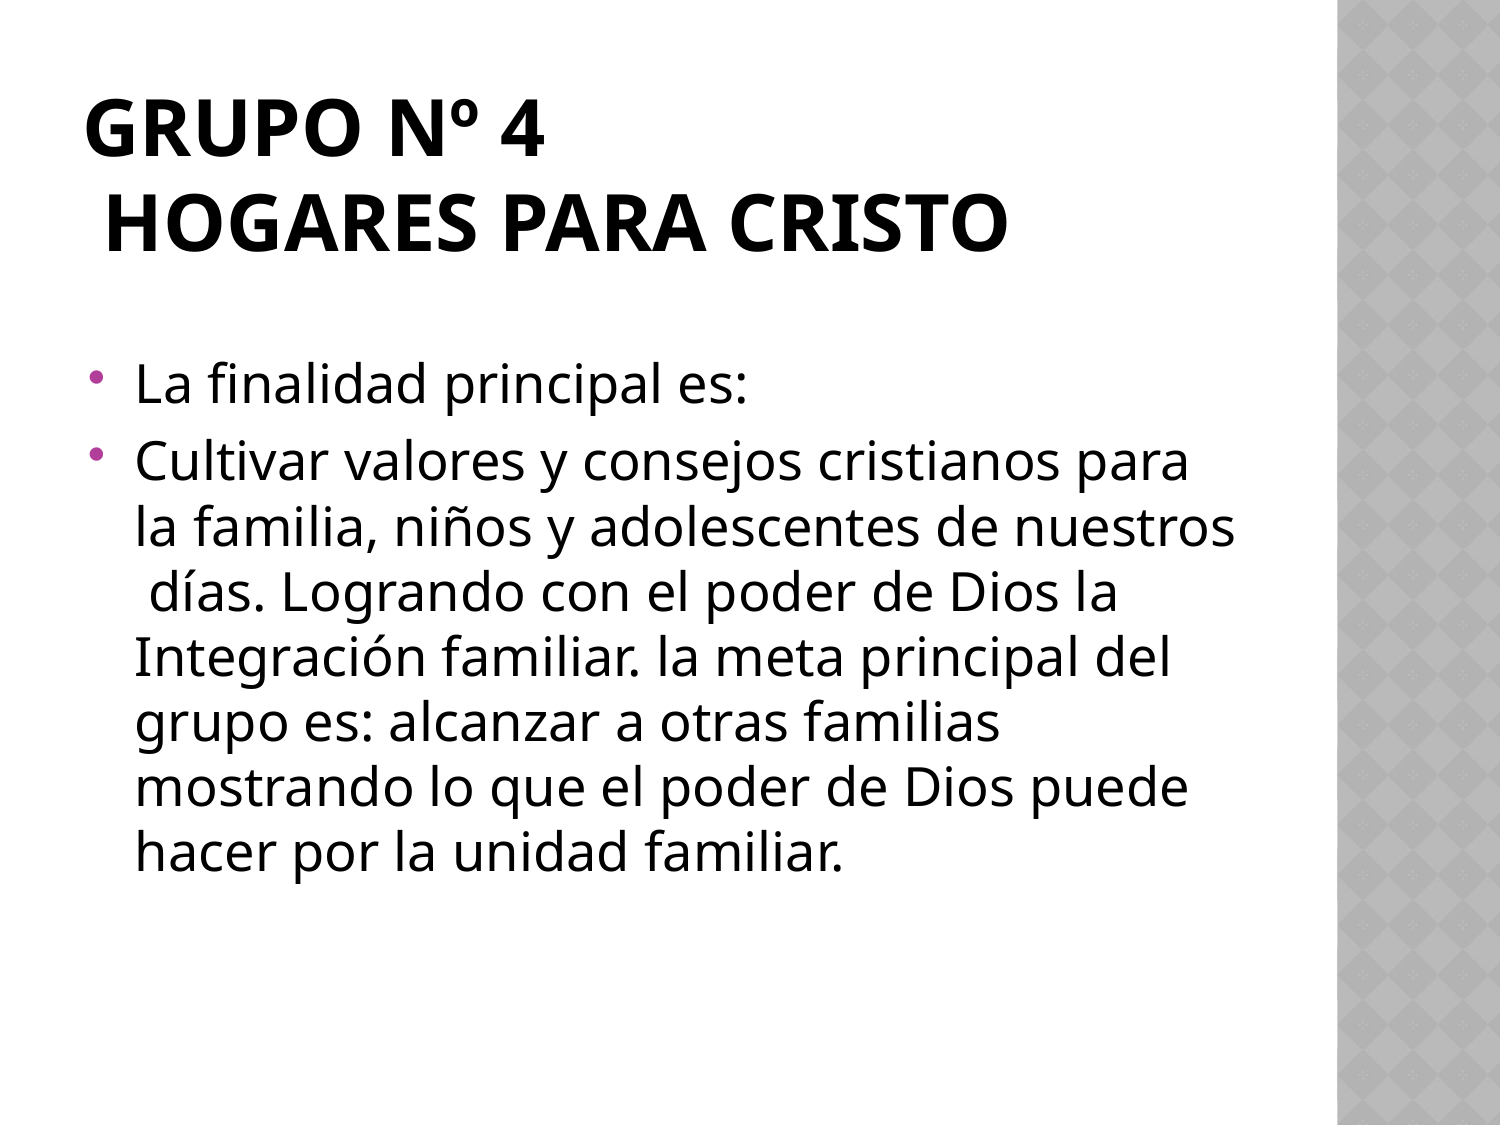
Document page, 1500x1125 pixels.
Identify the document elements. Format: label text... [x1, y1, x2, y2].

title Grupo Nº 4 hogares para cristo [75, 52, 1263, 264]
list La finalidad principal es: Cultivar valores y consejos cristianos para la familia, niños y adolescentes de nuestros días. Logrando con el poder de Dios la Integración familiar. la meta principal del grupo es: alcanzar a otras familias mostrando lo que el poder de Dios puede hacer por la unidad familiar. [75, 264, 1263, 1059]
